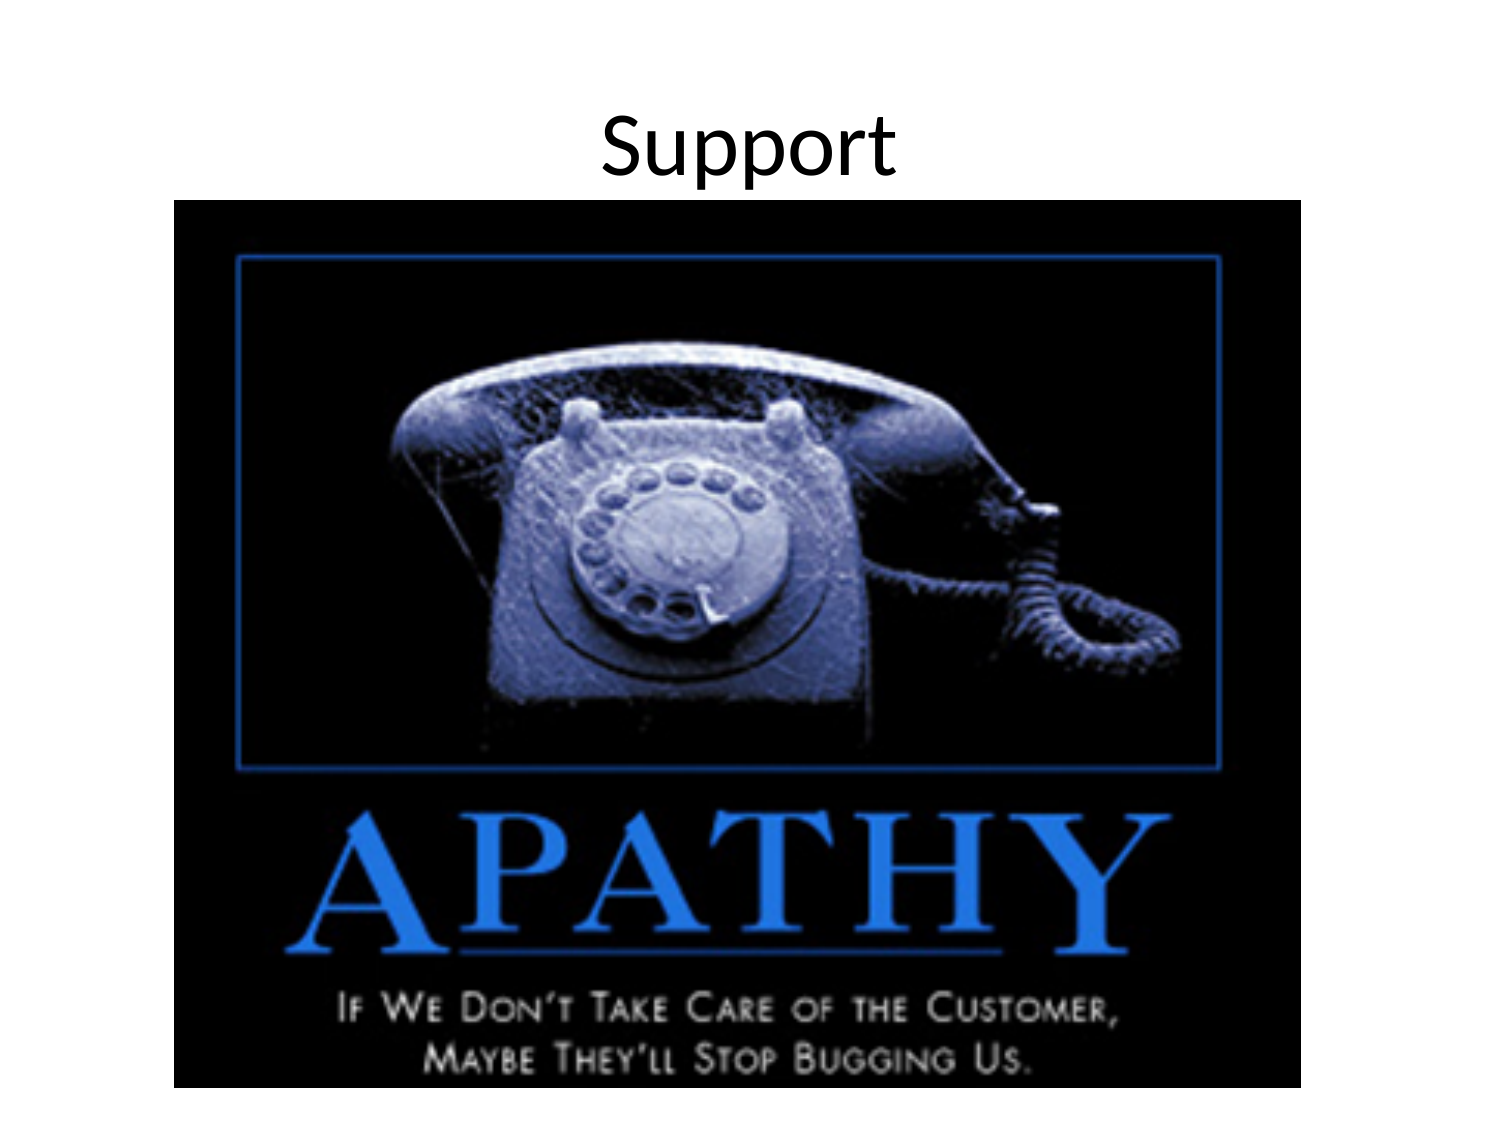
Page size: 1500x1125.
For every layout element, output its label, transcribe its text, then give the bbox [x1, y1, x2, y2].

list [174, 200, 1302, 1088]
title Support [75, 45, 1425, 233]
